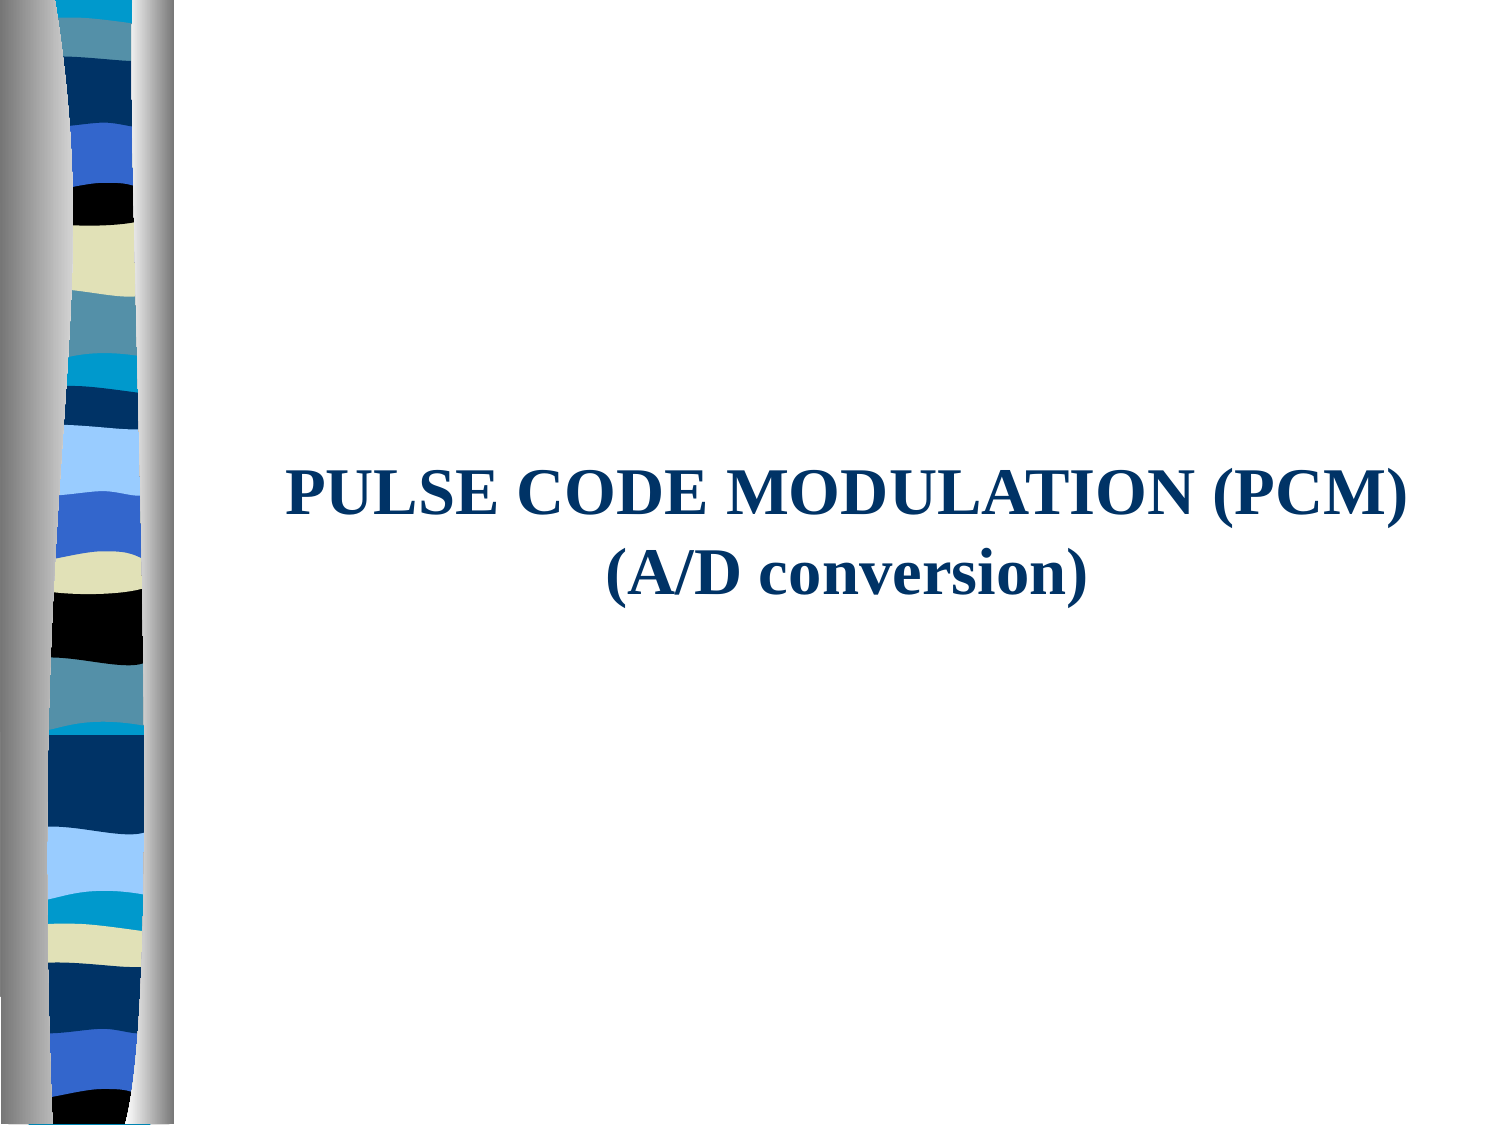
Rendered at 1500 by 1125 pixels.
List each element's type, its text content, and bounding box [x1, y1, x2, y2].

title PULSE CODE MODULATION (PCM) (A/D conversion) [194, 358, 1500, 697]
